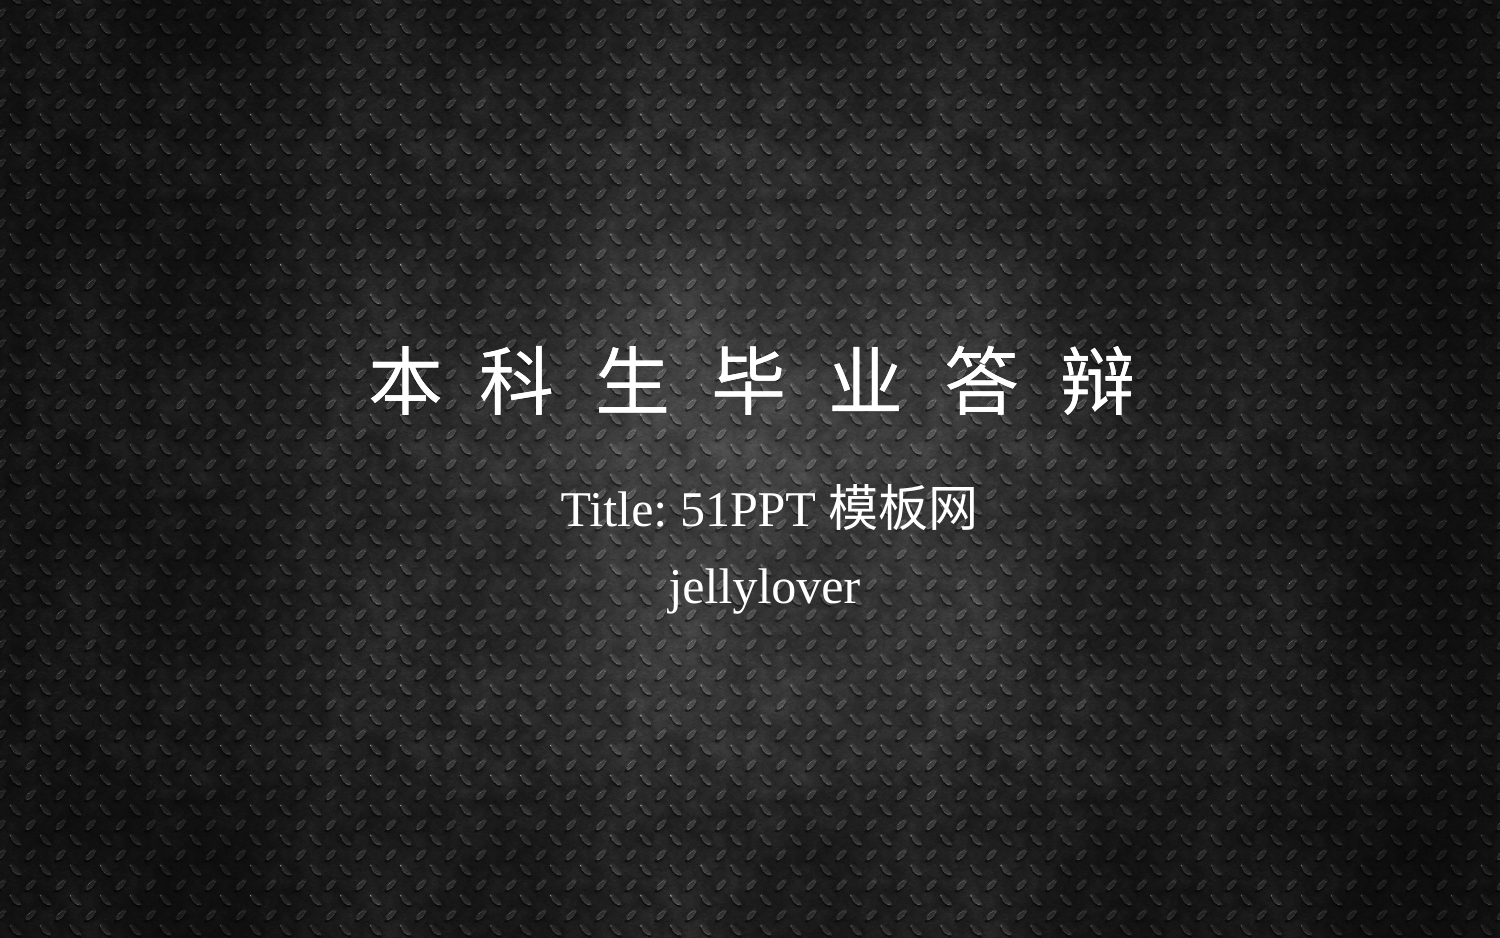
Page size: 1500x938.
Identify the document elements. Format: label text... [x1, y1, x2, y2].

picture [0, 0, 1500, 938]
text_box 业 [813, 327, 919, 432]
text_box Title: 51PPT模板网 [545, 468, 993, 544]
text_box 本 [353, 327, 455, 432]
text_box 答 [929, 327, 1035, 432]
text_box 辩 [1045, 327, 1151, 432]
text_box 毕 [697, 327, 802, 432]
text_box 生 [580, 327, 686, 432]
text_box 科 [465, 327, 570, 432]
text_box jellylover [653, 546, 876, 622]
